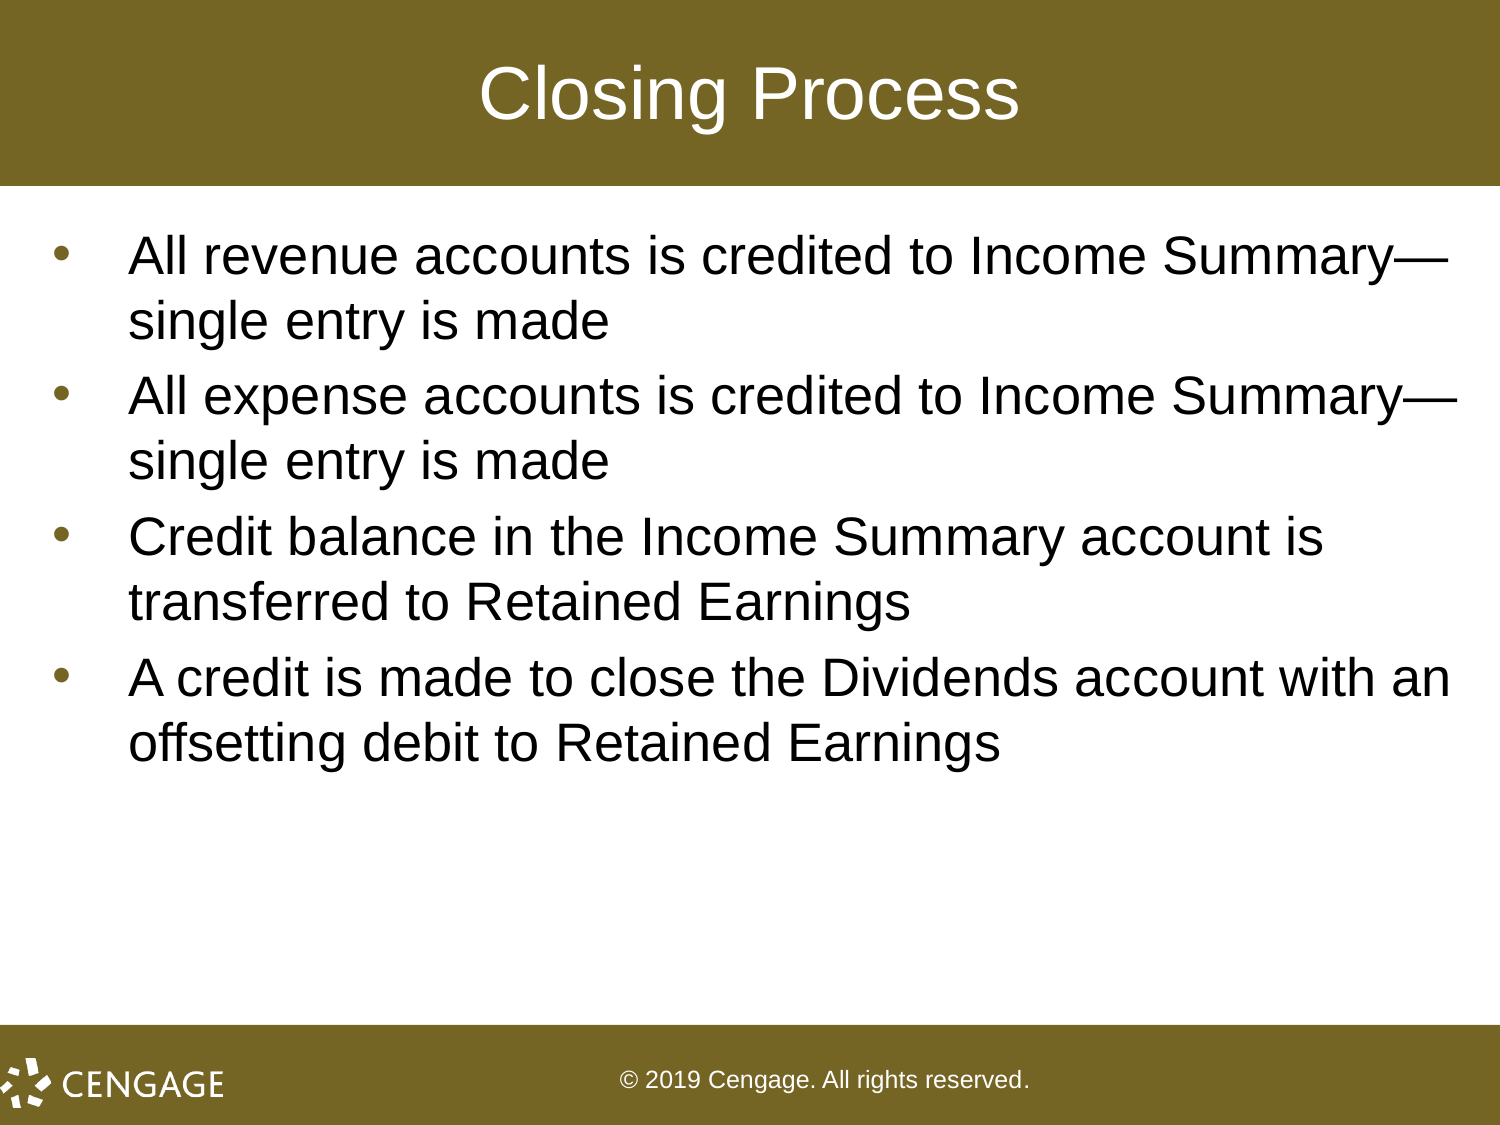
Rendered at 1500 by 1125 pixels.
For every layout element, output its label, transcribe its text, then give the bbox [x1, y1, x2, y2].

list All revenue accounts is credited to Income Summary—single entry is made All expense accounts is credited to Income Summary—single entry is made Credit balance in the Income Summary account is transferred to Retained Earnings A credit is made to close the Dividends account with an offsetting debit to Retained Earnings [37, 212, 1475, 1005]
title Closing Process [7, 4, 1493, 175]
picture [0, 1058, 223, 1108]
